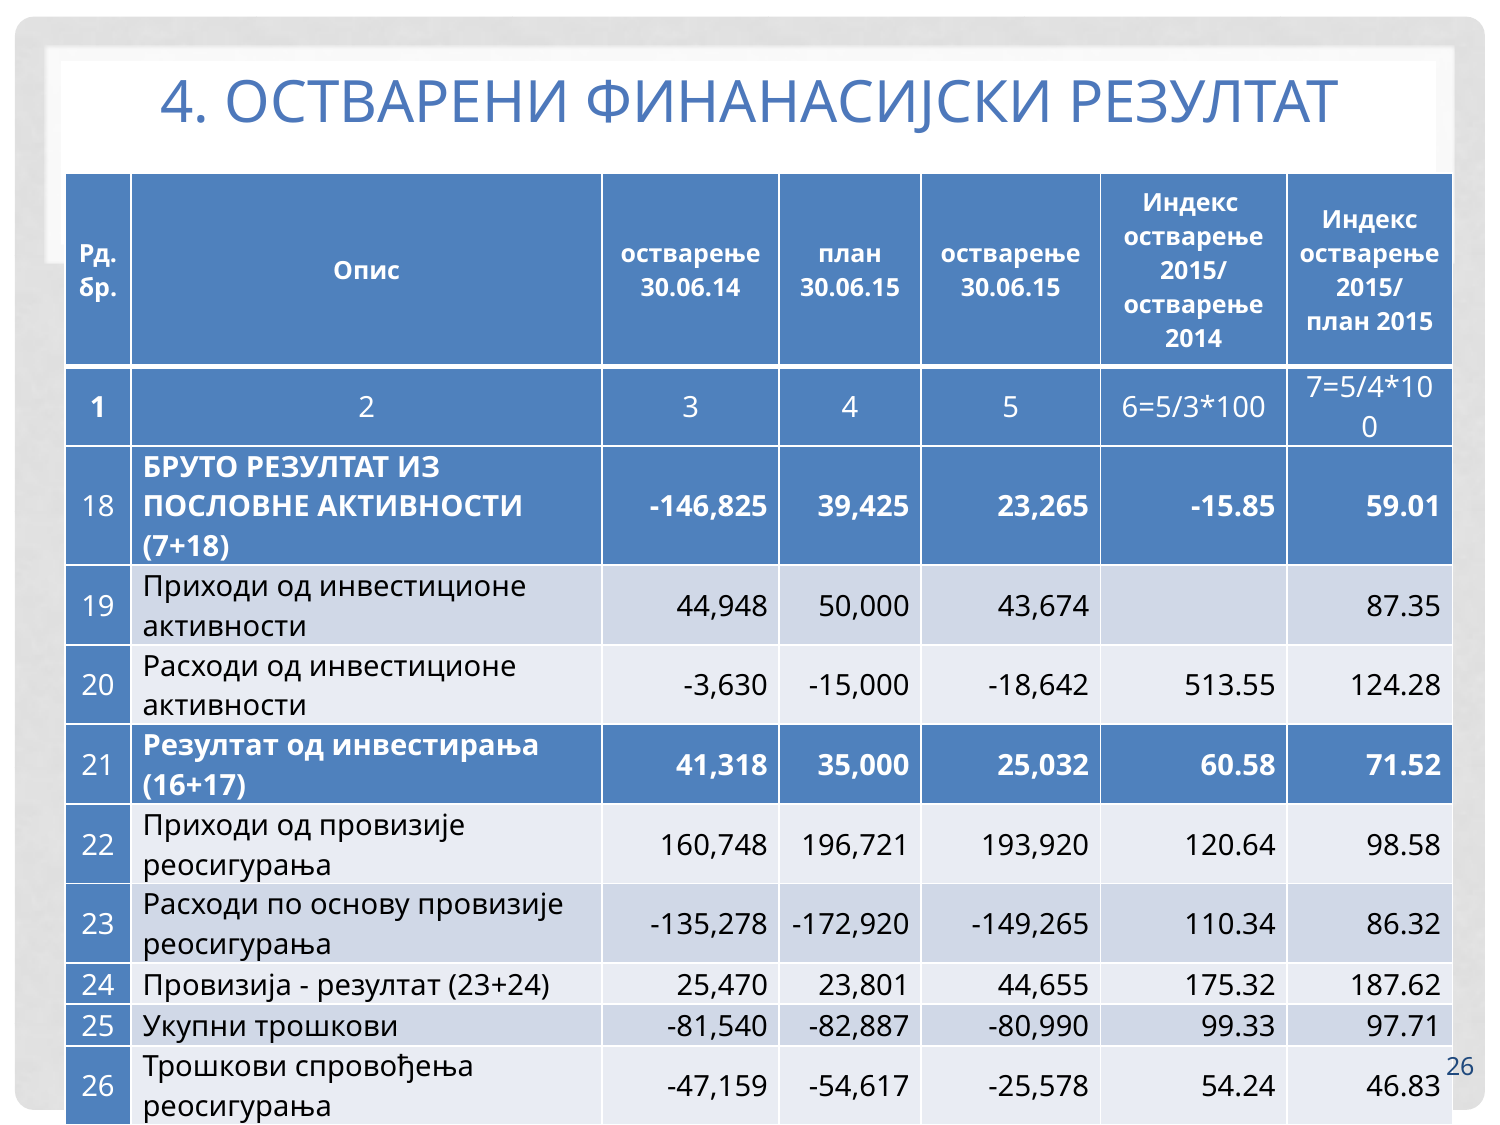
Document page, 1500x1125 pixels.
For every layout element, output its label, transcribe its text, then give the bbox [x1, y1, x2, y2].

table_cell 87.35 [1288, 566, 1452, 644]
table_cell Провизија - резултат (23+24) [132, 964, 601, 1003]
table_cell 71.52 [1288, 725, 1452, 803]
table_header план 30.06.15 [780, 174, 920, 364]
table_cell Приходи од инвестиционе активности [132, 566, 601, 644]
table_cell Трошкови спровођења реосигурања [132, 1047, 601, 1124]
table_cell 2 [132, 369, 601, 445]
table_cell 99.33 [1101, 1005, 1286, 1045]
table_header Опис [132, 174, 601, 364]
table_cell -25,578 [922, 1047, 1100, 1124]
table_header остварење 30.06.14 [603, 174, 778, 364]
table_cell 124.28 [1288, 646, 1452, 723]
table_cell Расходи од инвестиционе активности [132, 646, 601, 723]
table_cell 46.83 [1288, 1047, 1452, 1124]
table_cell 3 [603, 369, 778, 445]
table_cell Укупни трошкови [132, 1005, 601, 1045]
table_cell 97.71 [1288, 1005, 1452, 1045]
table_cell 86.32 [1288, 884, 1452, 962]
table_cell 187.62 [1288, 964, 1452, 1003]
table_cell -172,920 [780, 884, 920, 962]
table_cell -18,642 [922, 646, 1100, 723]
table_cell -3,630 [603, 646, 778, 723]
table_header Индекс oстварење 2015/ план 2015 [1288, 174, 1452, 364]
table_cell 22 [66, 805, 130, 883]
table_cell 25 [66, 1005, 130, 1045]
table_cell -54,617 [780, 1047, 920, 1124]
table_cell 19 [66, 566, 130, 644]
table_cell 50,000 [780, 566, 920, 644]
table_cell 175.32 [1101, 964, 1286, 1003]
table_cell -80,990 [922, 1005, 1100, 1045]
table_cell 23,265 [922, 447, 1100, 564]
table_cell 5 [922, 369, 1100, 445]
table_cell 41,318 [603, 725, 778, 803]
table_cell 23 [66, 884, 130, 962]
table_cell 44,655 [922, 964, 1100, 1003]
table_cell 35,000 [780, 725, 920, 803]
table_cell -146,825 [603, 447, 778, 564]
table_cell 54.24 [1101, 1047, 1286, 1124]
table_cell -15.85 [1101, 447, 1286, 564]
table_cell 25,032 [922, 725, 1100, 803]
table_cell 513.55 [1101, 646, 1286, 723]
table_header остварење 30.06.15 [922, 174, 1100, 364]
title 4. остварени финанасијски резултат [64, 42, 1436, 155]
table_cell -81,540 [603, 1005, 778, 1045]
table_cell -82,887 [780, 1005, 920, 1045]
table_cell 7=5/4*100 [1288, 369, 1452, 445]
table_cell 39,425 [780, 447, 920, 564]
table_cell -47,159 [603, 1047, 778, 1124]
table_header Индекс остварење 2015/ остварење 2014 [1101, 174, 1286, 364]
table_cell -149,265 [922, 884, 1100, 962]
table_cell 20 [66, 646, 130, 723]
table_cell 160,748 [603, 805, 778, 883]
table_cell 98.58 [1288, 805, 1452, 883]
table_cell 21 [66, 725, 130, 803]
table_cell 26 [66, 1047, 130, 1124]
table_cell 1 [66, 369, 130, 445]
table_cell 25,470 [603, 964, 778, 1003]
table_cell -135,278 [603, 884, 778, 962]
table_cell 44,948 [603, 566, 778, 644]
table_cell 23,801 [780, 964, 920, 1003]
table_cell Расходи по основу провизије реосигурања [132, 884, 601, 962]
table_cell 4 [780, 369, 920, 445]
table_cell 120.64 [1101, 805, 1286, 883]
table_cell -15,000 [780, 646, 920, 723]
table_cell 196,721 [780, 805, 920, 883]
slide_number 26 [1399, 1035, 1490, 1100]
table_cell 24 [66, 964, 130, 1003]
table_cell 60.58 [1101, 725, 1286, 803]
table_cell Приходи од провизије реосигурања [132, 805, 601, 883]
table_cell 110.34 [1101, 884, 1286, 962]
table_cell 18 [66, 447, 130, 564]
table_cell 6=5/3*100 [1101, 369, 1286, 445]
table_header Рд.бр. [66, 174, 130, 364]
table_cell [1101, 566, 1286, 644]
table_cell 43,674 [922, 566, 1100, 644]
table_cell 193,920 [922, 805, 1100, 883]
table_cell БРУТО РЕЗУЛТАТ ИЗ ПОСЛОВНЕ АКТИВНОСТИ (7+18) [132, 447, 601, 564]
table_cell 59.01 [1288, 447, 1452, 564]
table_cell Резултат од инвестирања (16+17) [132, 725, 601, 803]
